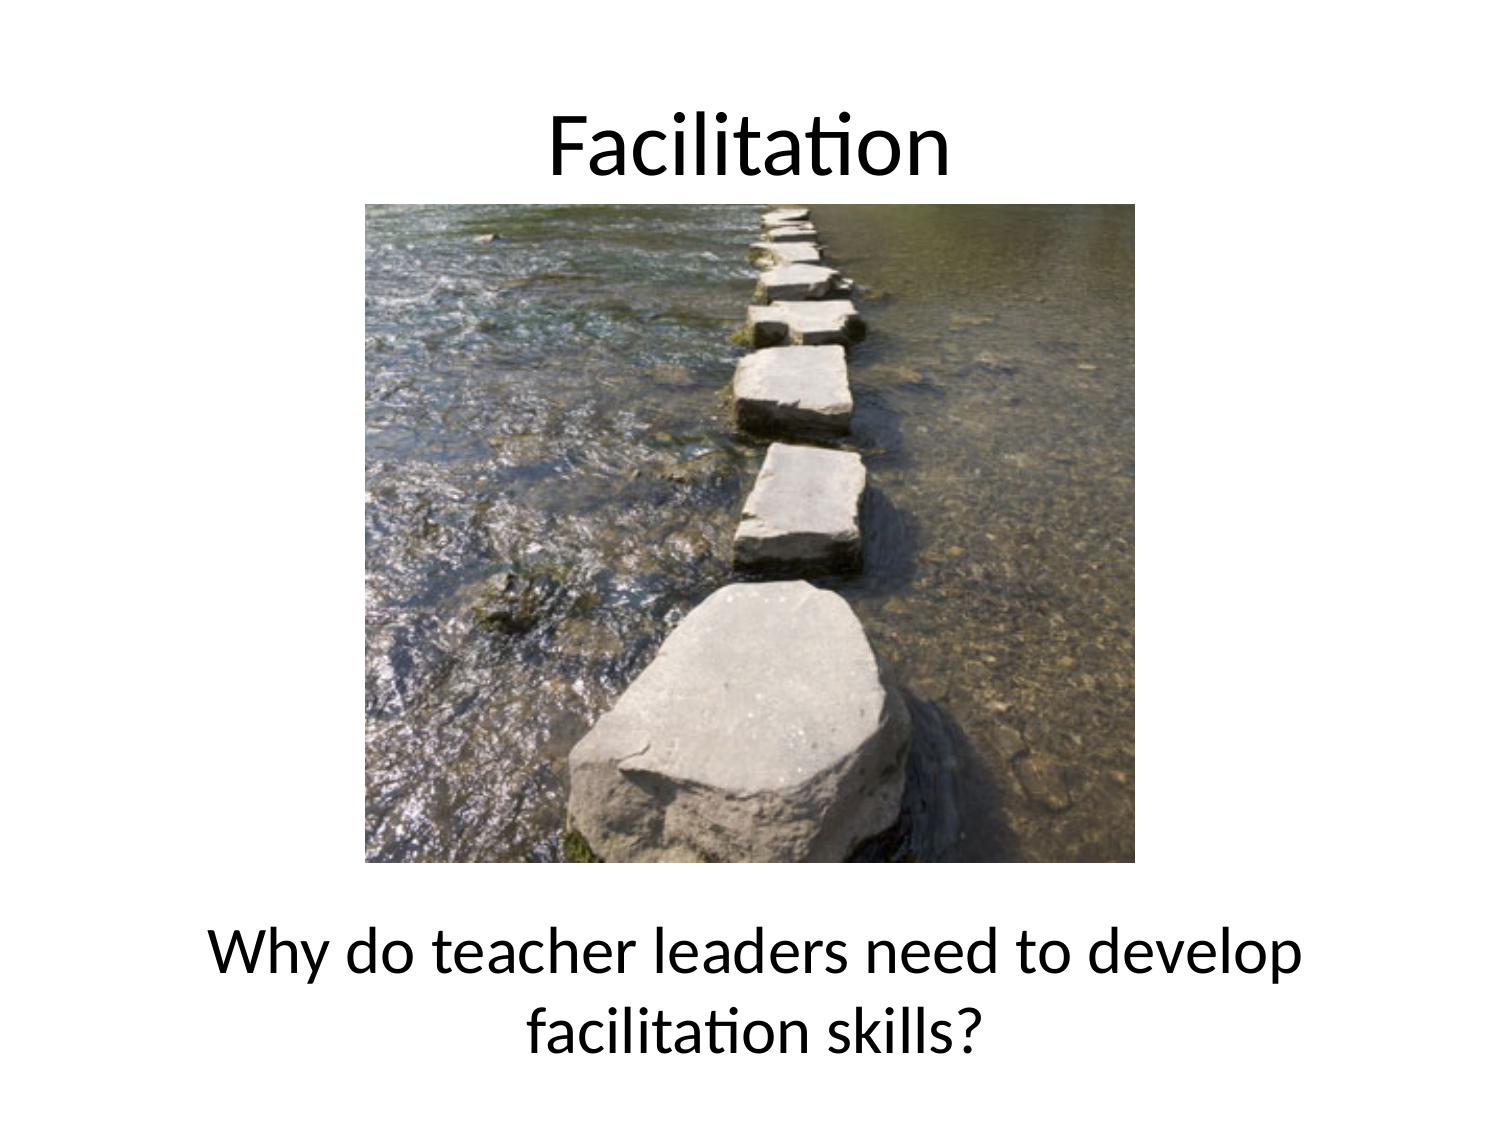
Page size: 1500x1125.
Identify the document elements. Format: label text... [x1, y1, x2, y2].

text_box Why do teacher leaders need to develop facilitation skills? [162, 899, 1350, 1075]
title Facilitation [75, 45, 1425, 233]
picture [365, 203, 1135, 863]
